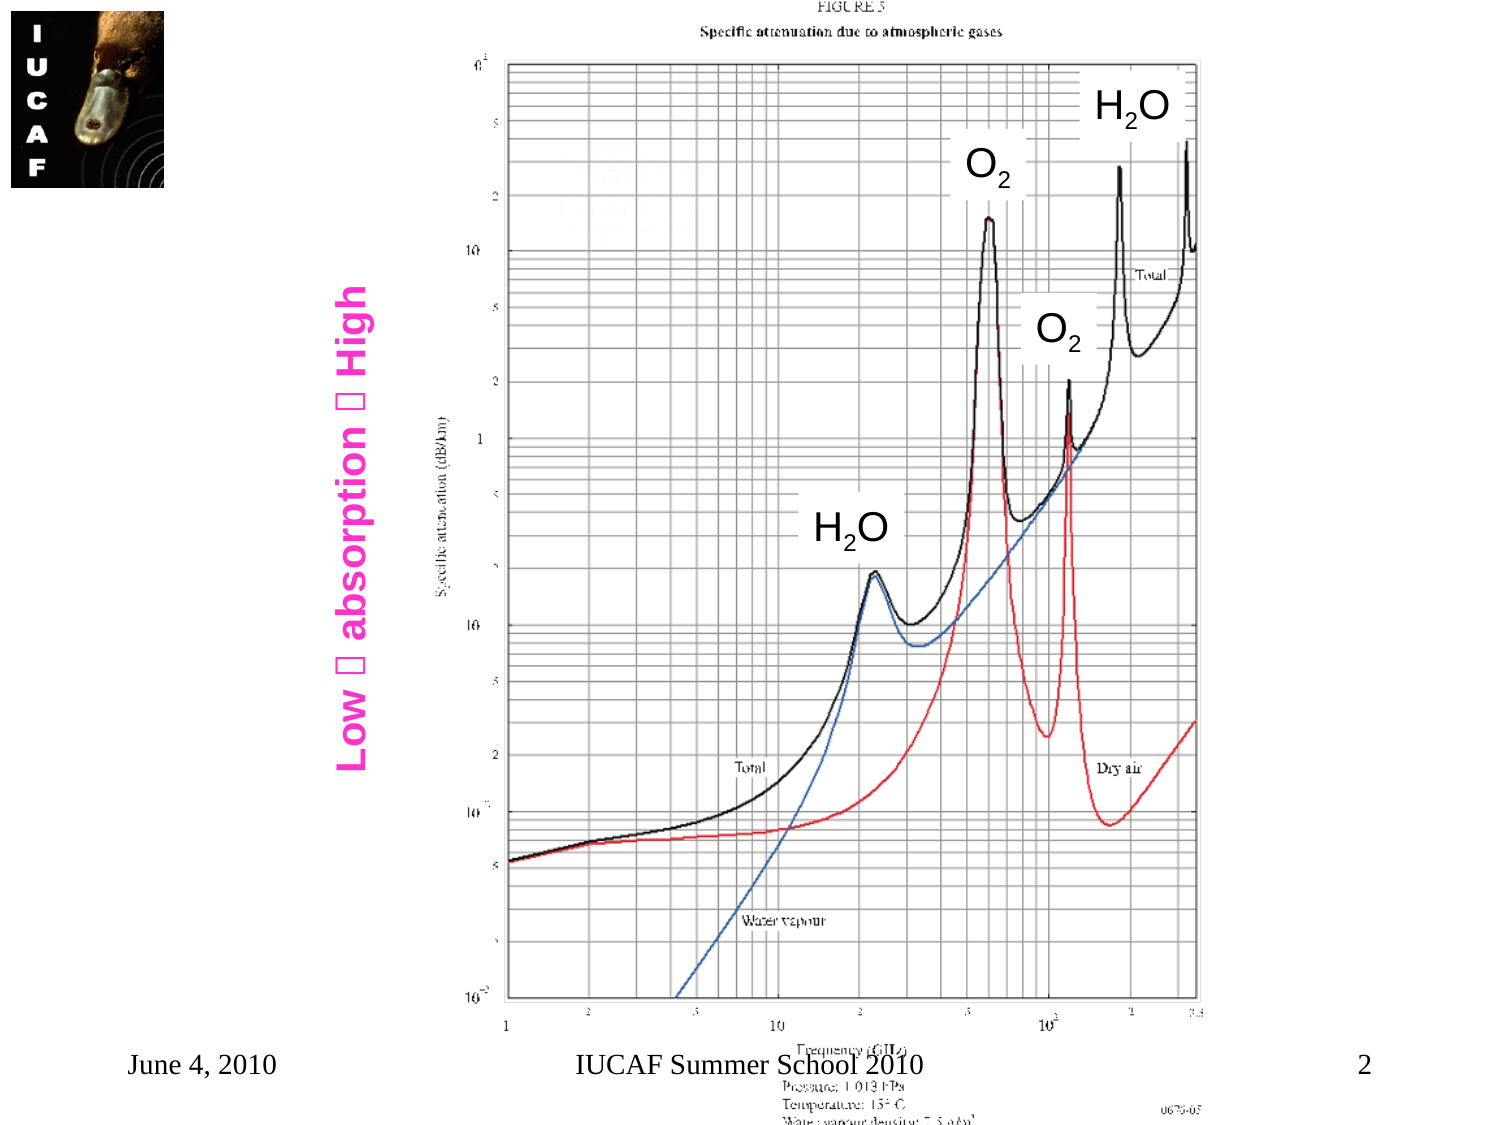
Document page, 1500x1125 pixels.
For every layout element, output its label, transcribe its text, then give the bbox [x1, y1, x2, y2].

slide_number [112, 1024, 426, 1101]
picture [11, 11, 164, 188]
slide_number 2 [1213, 1024, 1388, 1101]
picture [433, 0, 1208, 1125]
text_box Low  absorption  High [316, 222, 407, 789]
